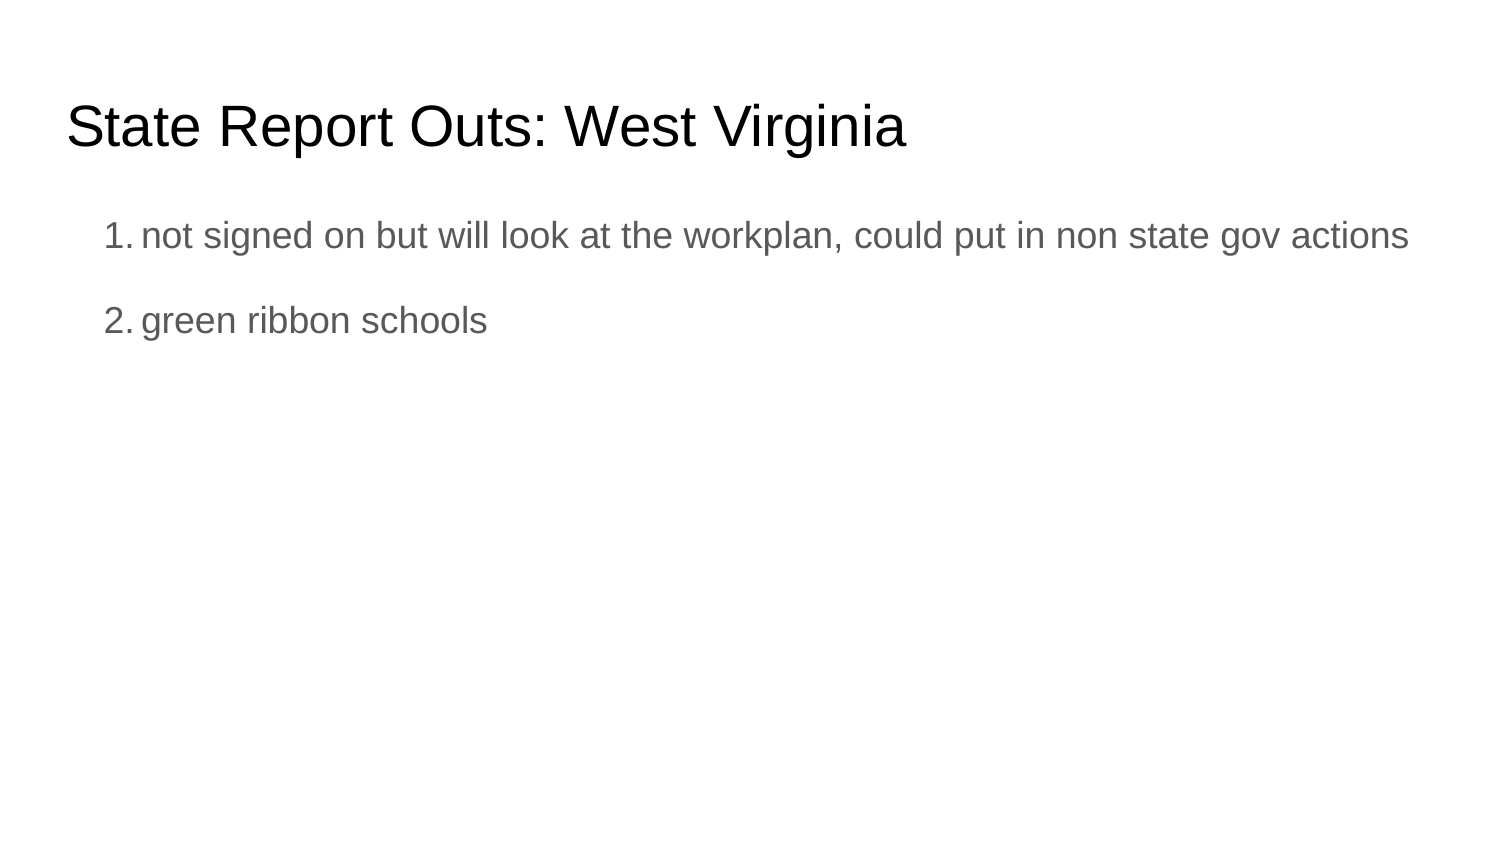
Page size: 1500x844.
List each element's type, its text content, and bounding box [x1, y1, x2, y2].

list not signed on but will look at the workplan, could put in non state gov actions green ribbon schools [51, 189, 1449, 750]
title State Report Outs: West Virginia [51, 72, 1449, 167]
